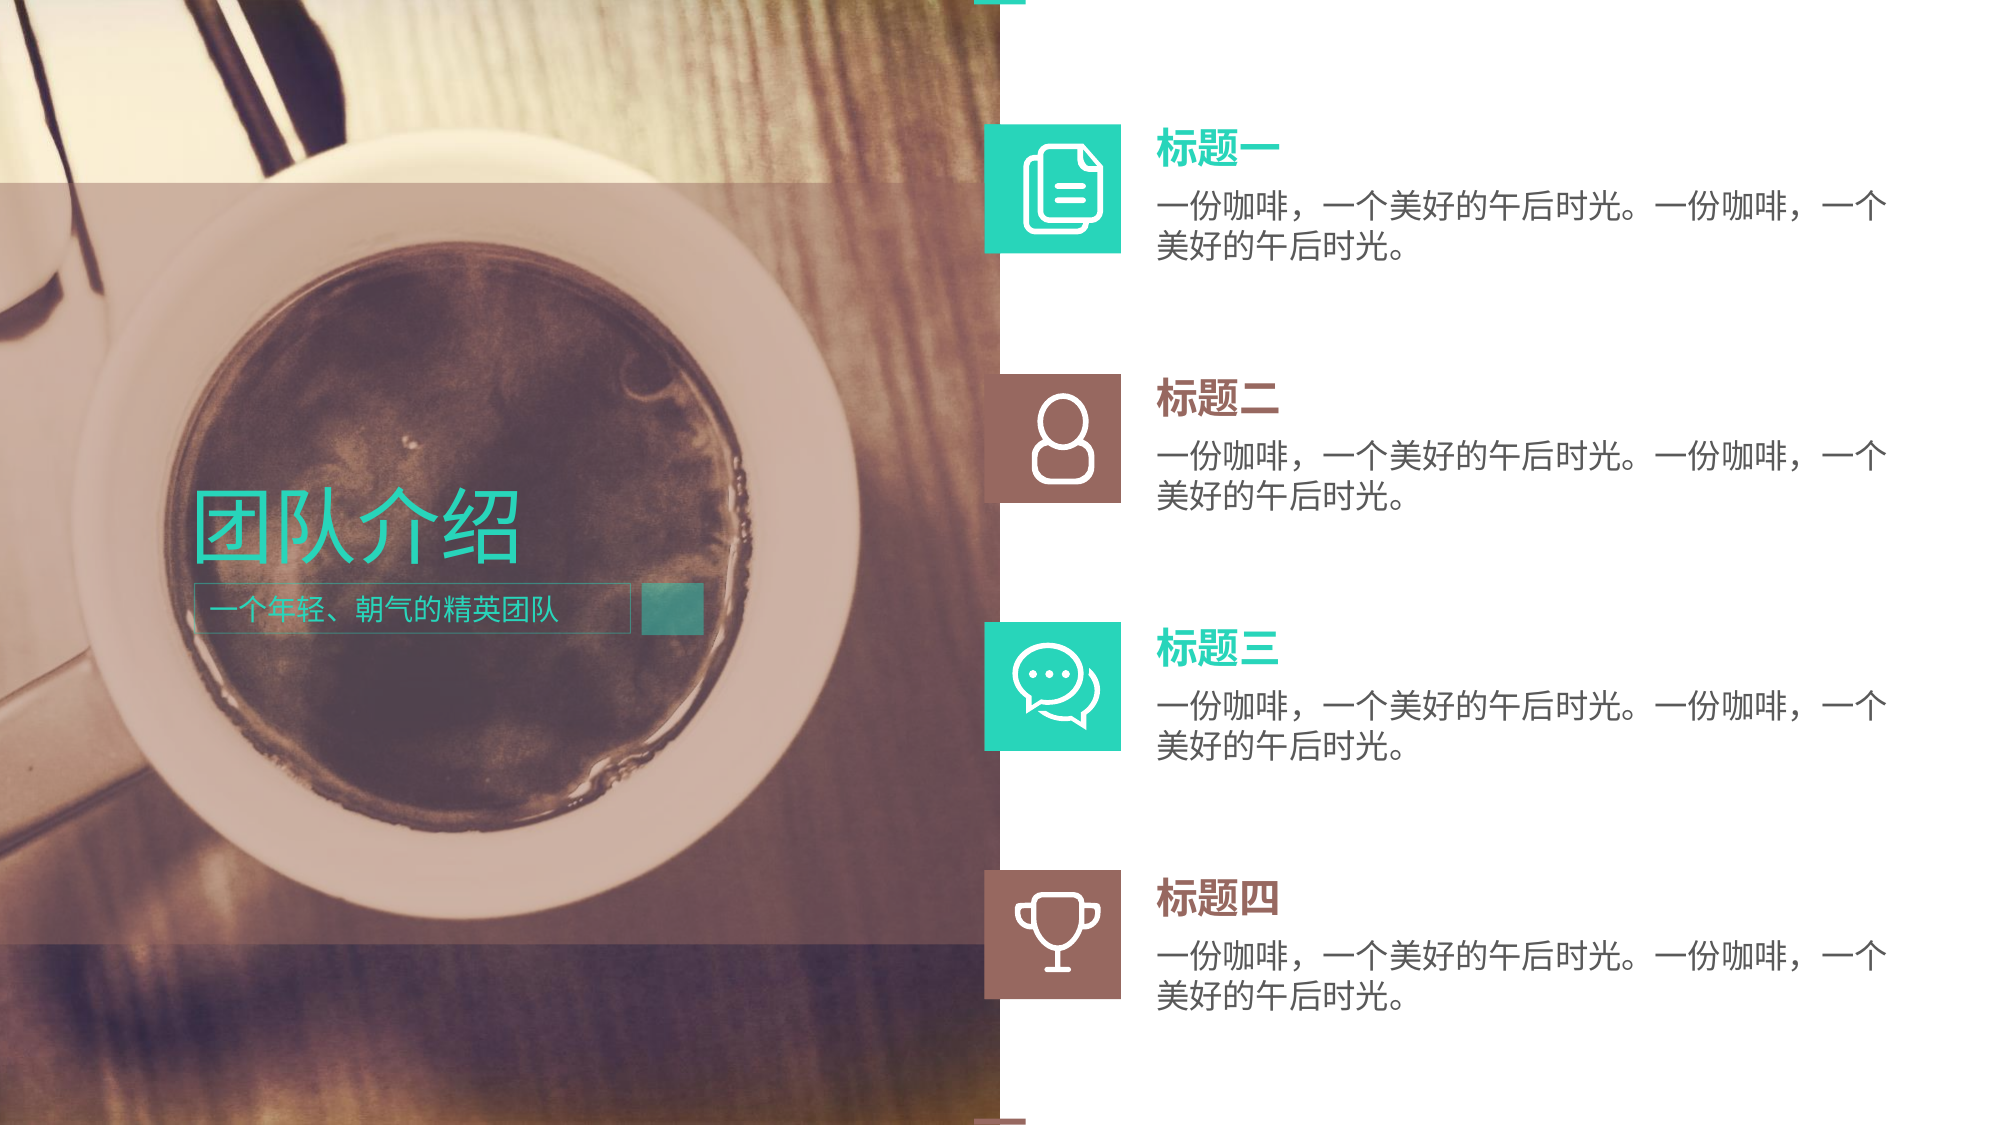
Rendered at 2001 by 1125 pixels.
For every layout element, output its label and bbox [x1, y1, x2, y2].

text_box [1012, 642, 1084, 714]
text_box [1141, 864, 1925, 1024]
text_box [1141, 114, 1925, 274]
text_box [1001, 869, 1122, 1000]
text_box [1001, 621, 1122, 752]
text_box [1037, 667, 1101, 731]
text_box [1031, 393, 1095, 485]
text_box [1141, 614, 1925, 774]
text_box [1014, 892, 1101, 973]
picture [0, 0, 1000, 1125]
text_box [1141, 364, 1925, 524]
text_box [1001, 373, 1122, 504]
text_box [1001, 123, 1122, 254]
text_box [1000, 0, 1027, 5]
text_box [1000, 1118, 1027, 1125]
text_box [1023, 143, 1104, 235]
